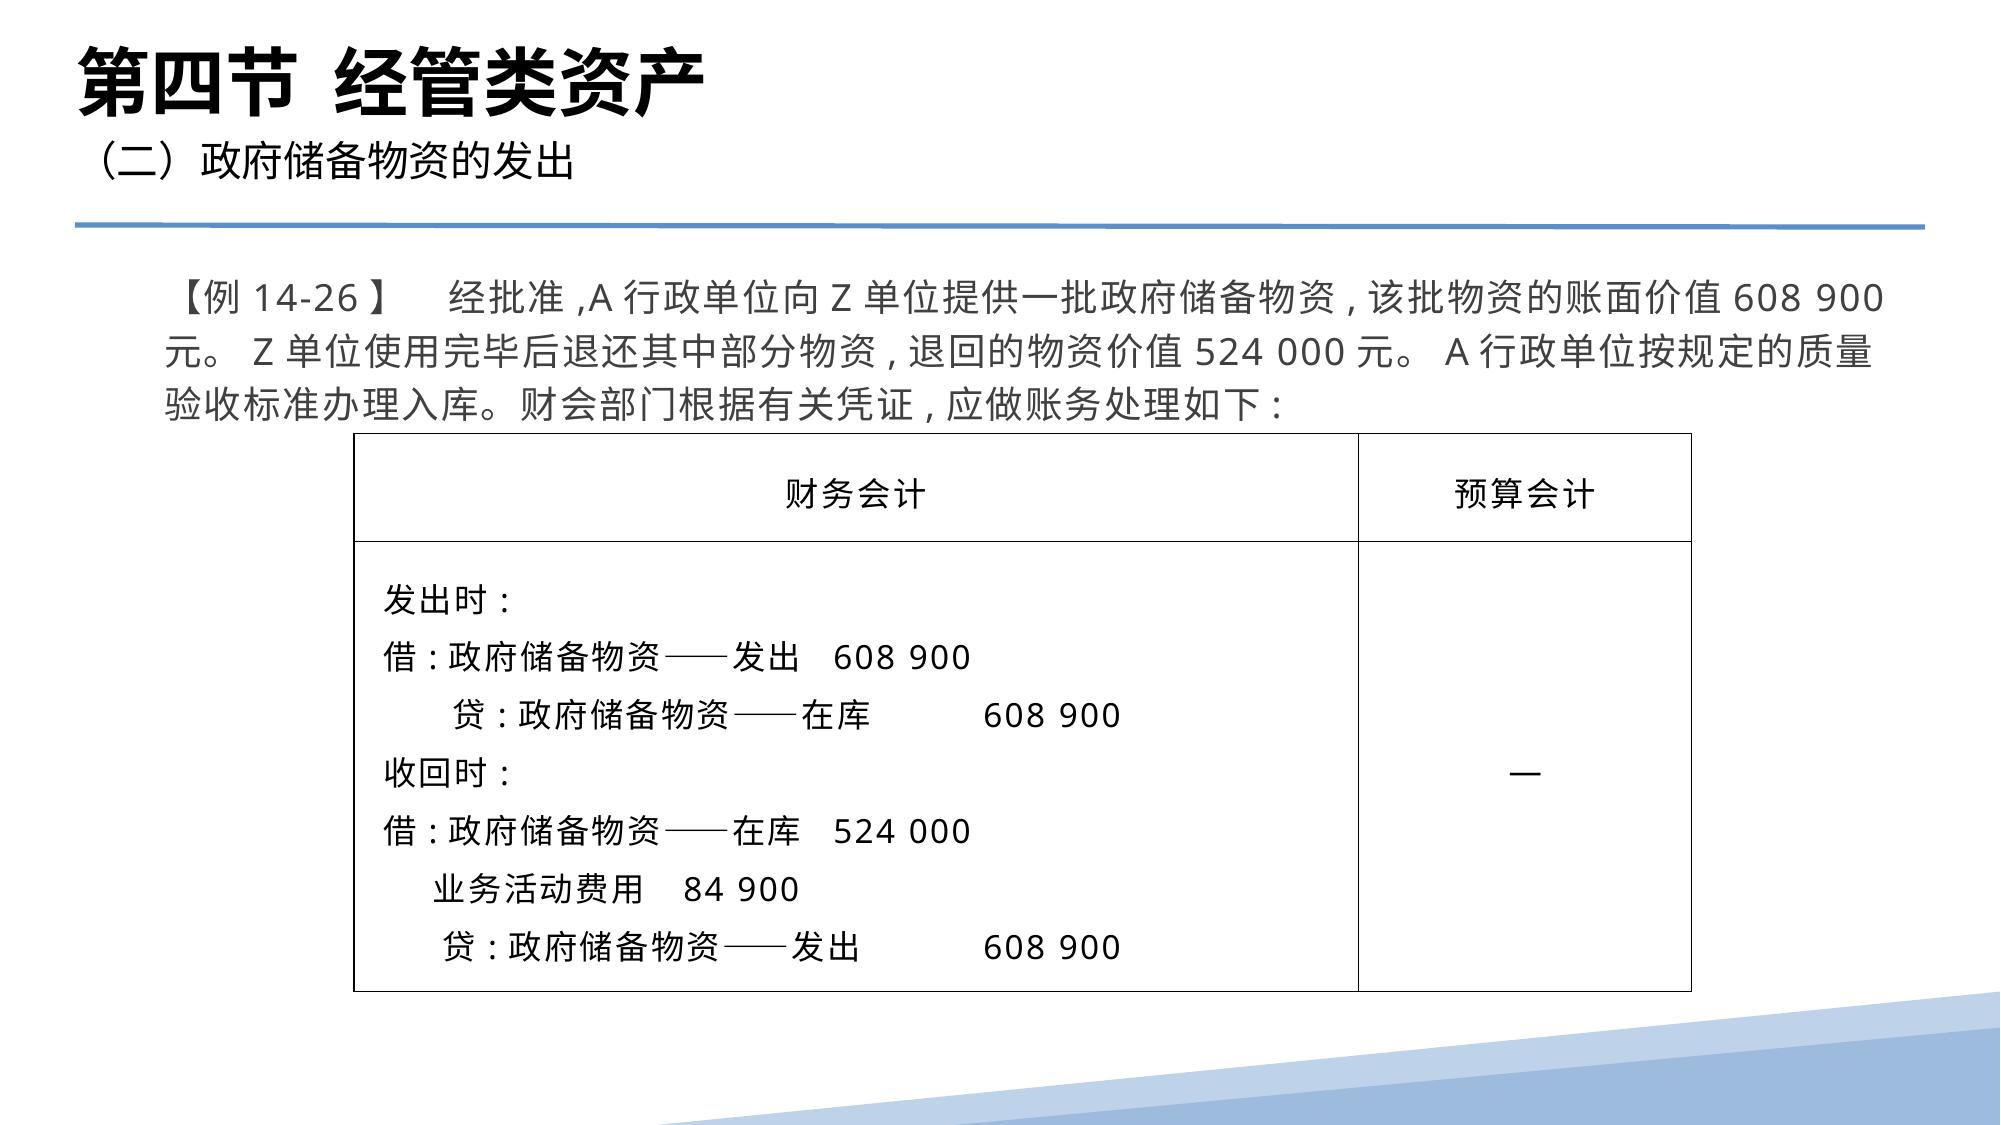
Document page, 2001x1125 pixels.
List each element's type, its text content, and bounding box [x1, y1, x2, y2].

table_cell 发出时: 借:政府储备物资——发出 608 900 贷:政府储备物资——在库 608 900 收回时: 借:政府储备物资——在库 524 000 业务活动费用 84 900 贷:政府储备物资——发出 608 900 [355, 542, 1358, 991]
table_header 财务会计 [355, 434, 1358, 541]
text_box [74, 224, 1925, 228]
text_box （二）政府储备物资的发出 [75, 124, 1925, 200]
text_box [656, 991, 2000, 1125]
text_box 【例14-26】 经批准,A行政单位向Z单位提供一批政府储备物资,该批物资的账面价值608 900元。Z单位使用完毕后退还其中部分物资,退回的物资价值524 000元。A行政单位按规定的质量验收标准办理入库。财会部门根据有关凭证,应做账务处理如下: [154, 231, 1912, 460]
text_box 第四节 经管类资产 [75, 24, 1925, 124]
table_cell — [1359, 542, 1691, 991]
table_header 预算会计 [1359, 434, 1691, 541]
